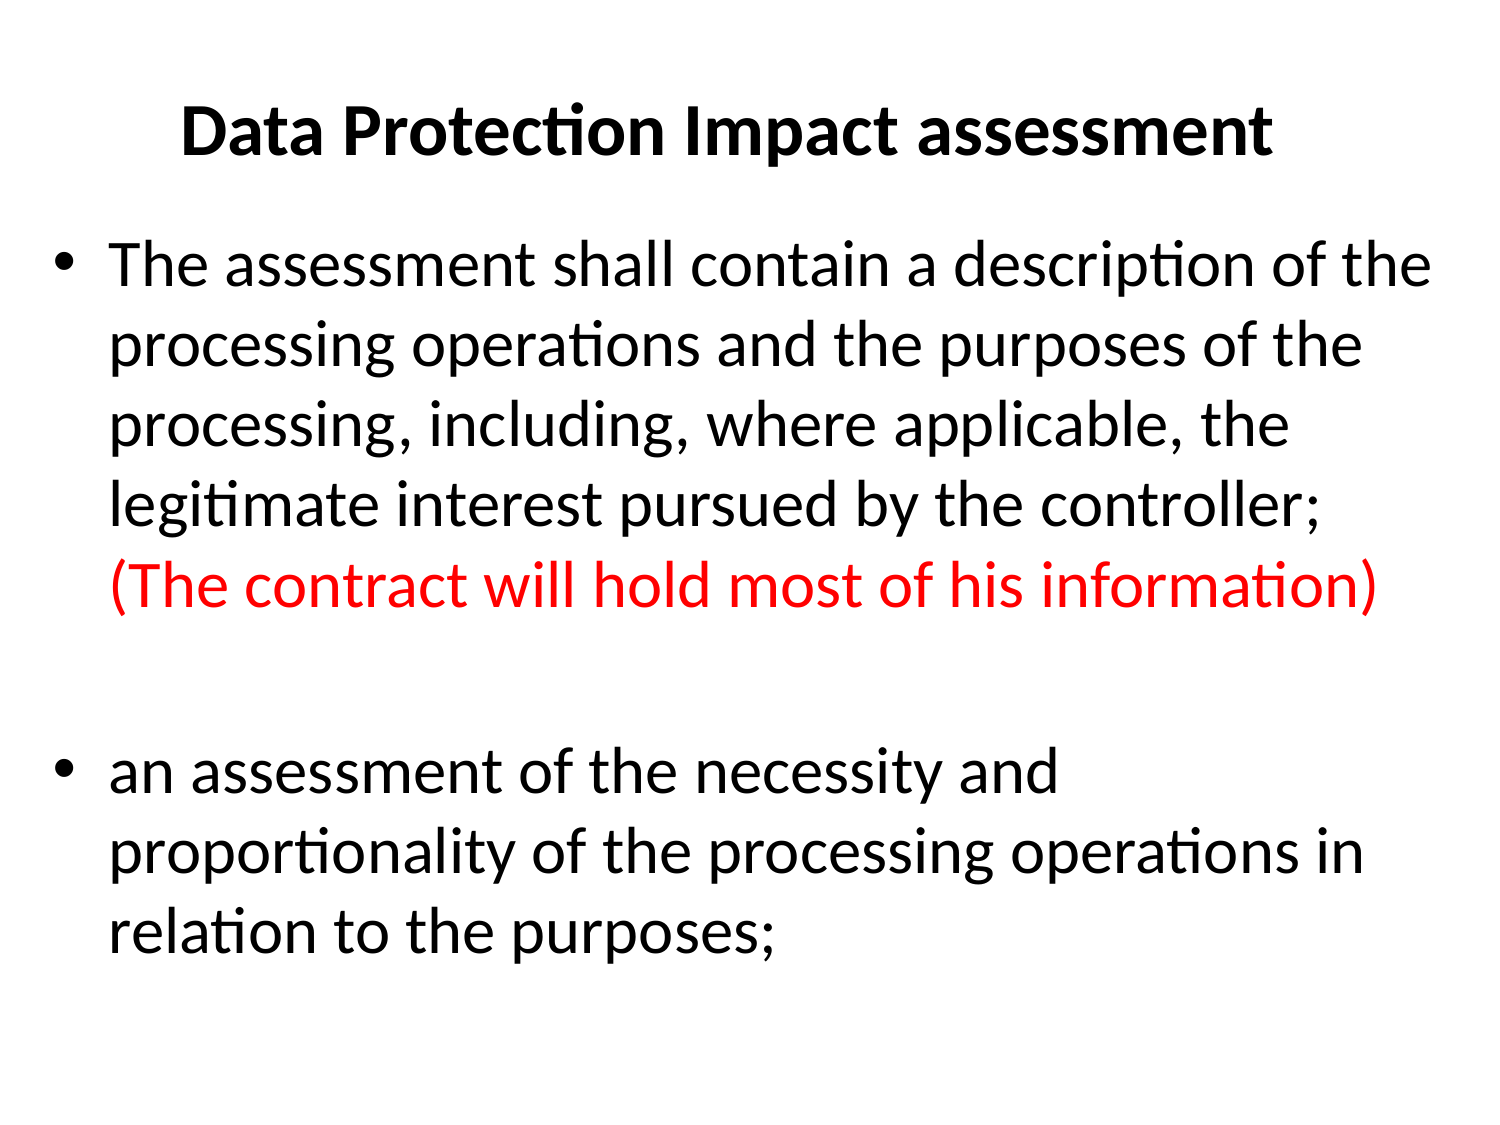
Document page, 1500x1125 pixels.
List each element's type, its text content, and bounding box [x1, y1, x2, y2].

list The assessment shall contain a description of the processing operations and the purposes of the processing, including, where applicable, the legitimate interest pursued by the controller; (The contract will hold most of his information) an assessment of the necessity and proportionality of the processing operations in relation to the purposes; [37, 212, 1463, 1063]
title Data Protection Impact assessment [53, 31, 1404, 212]
